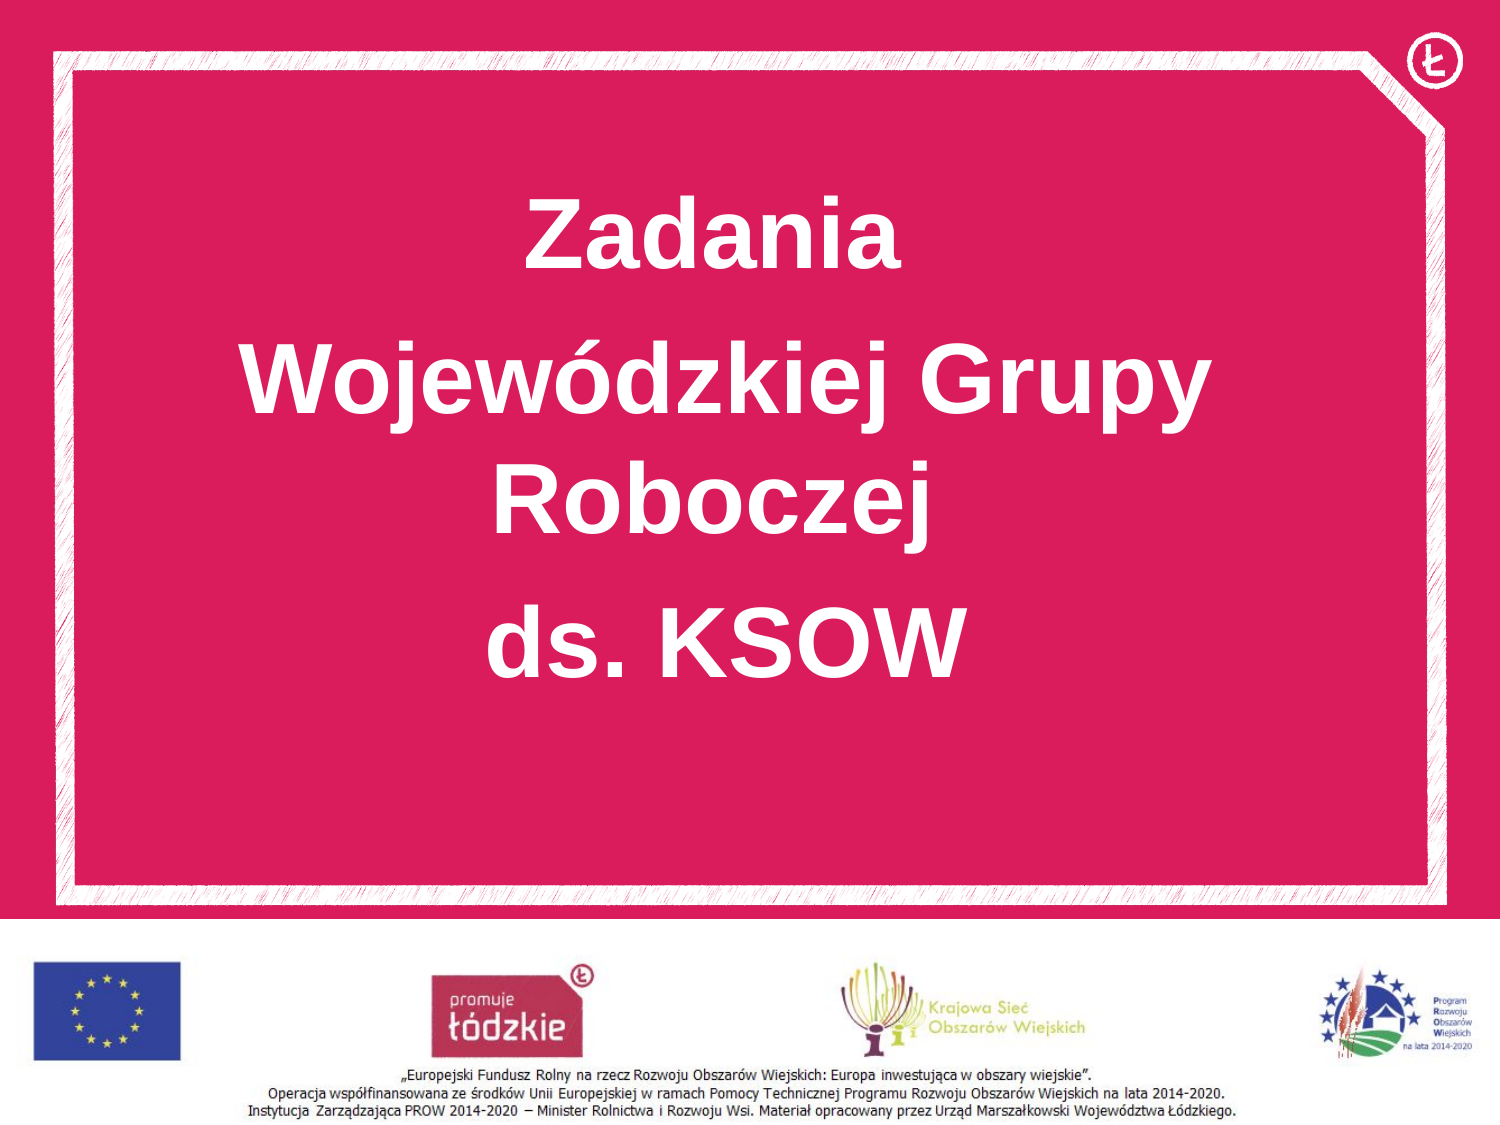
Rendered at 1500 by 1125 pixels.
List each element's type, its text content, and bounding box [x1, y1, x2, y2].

text_box Zadania Wojewódzkiej Grupy Roboczej ds. KSOW [159, 160, 1294, 706]
picture [0, 32, 1500, 1125]
text_box [93, 54, 1436, 152]
